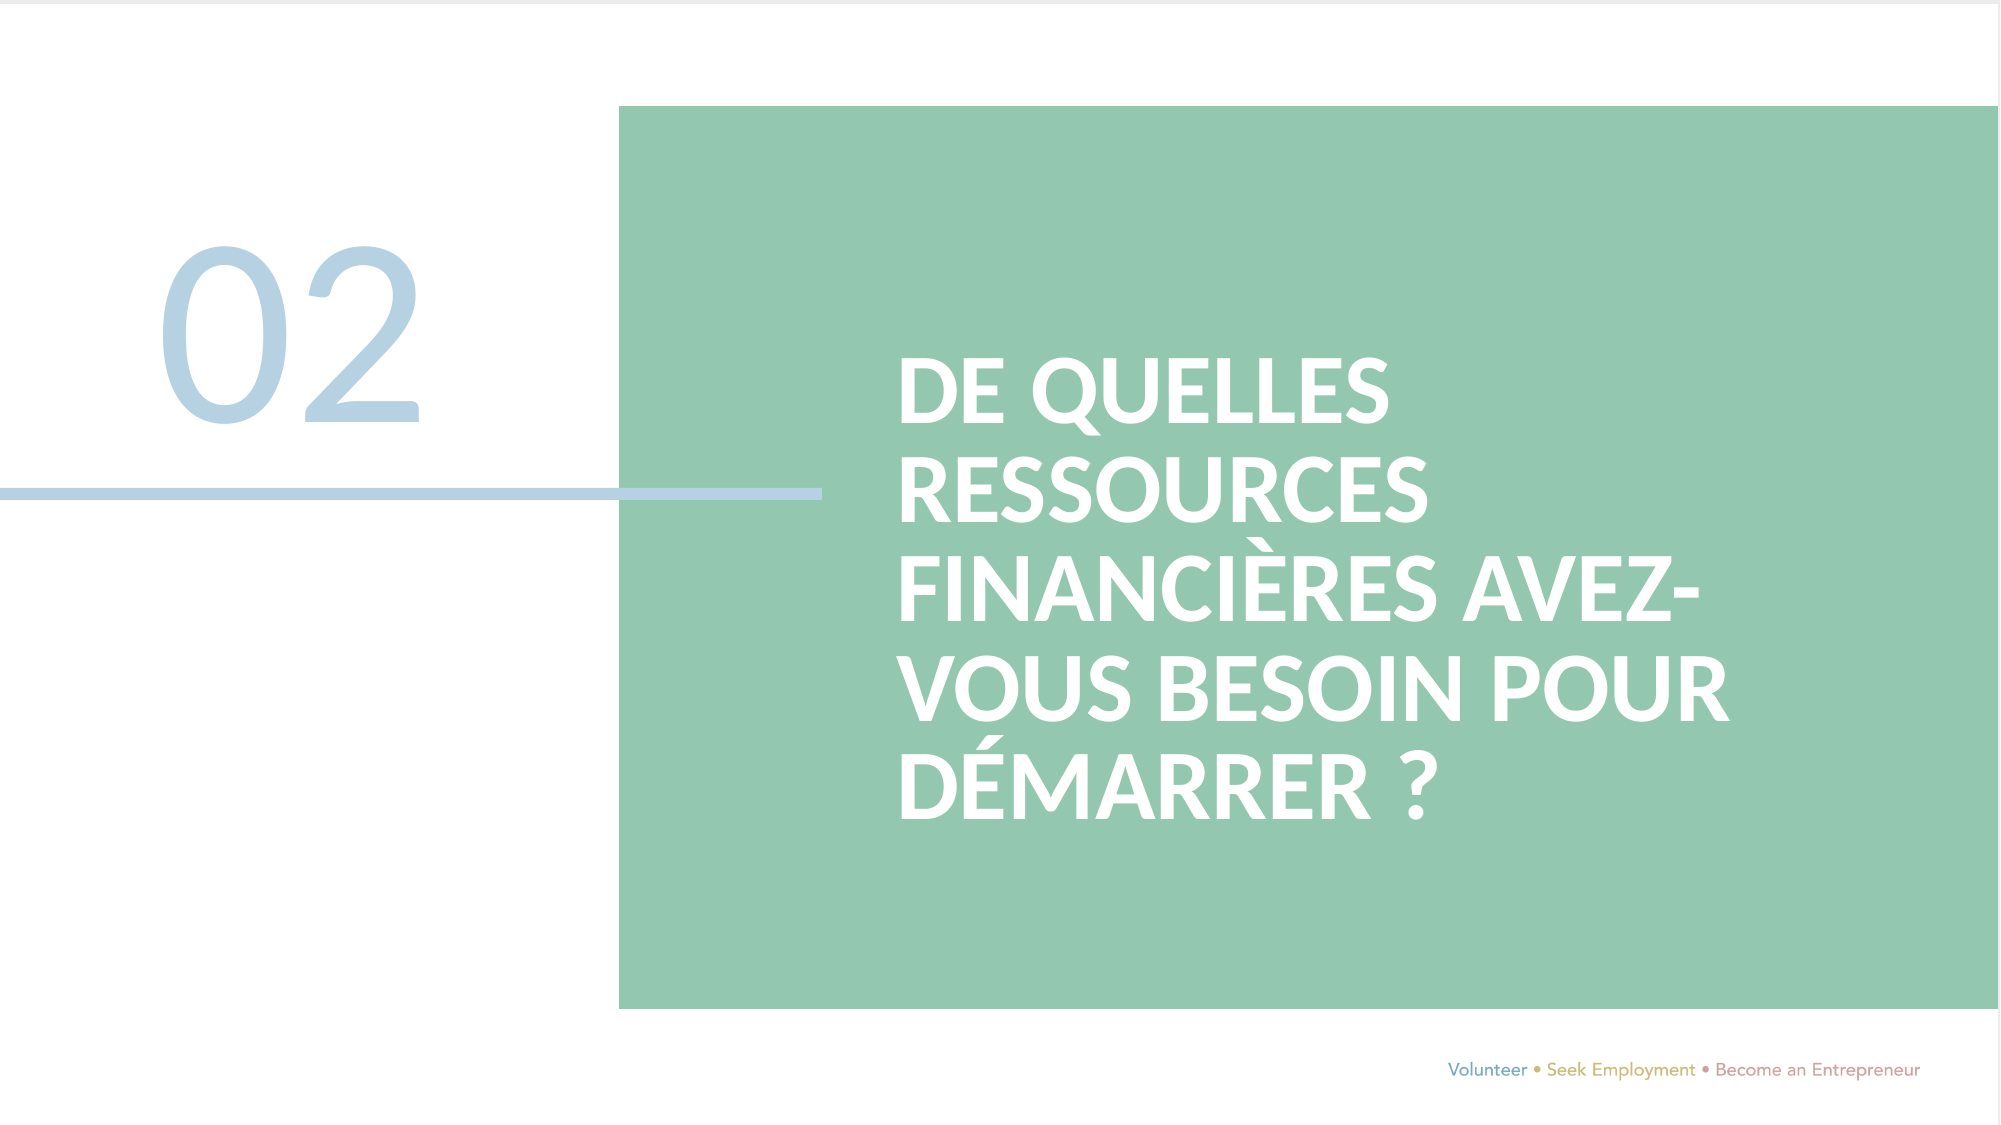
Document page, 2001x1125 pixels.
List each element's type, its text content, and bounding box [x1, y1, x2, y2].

list 02 [141, 180, 481, 277]
list DE QUELLES RESSOURCES FINANCIÈRES AVEZ-VOUS BESOIN POUR DÉMARRER ? [880, 336, 1797, 881]
picture [1418, 1046, 1971, 1103]
